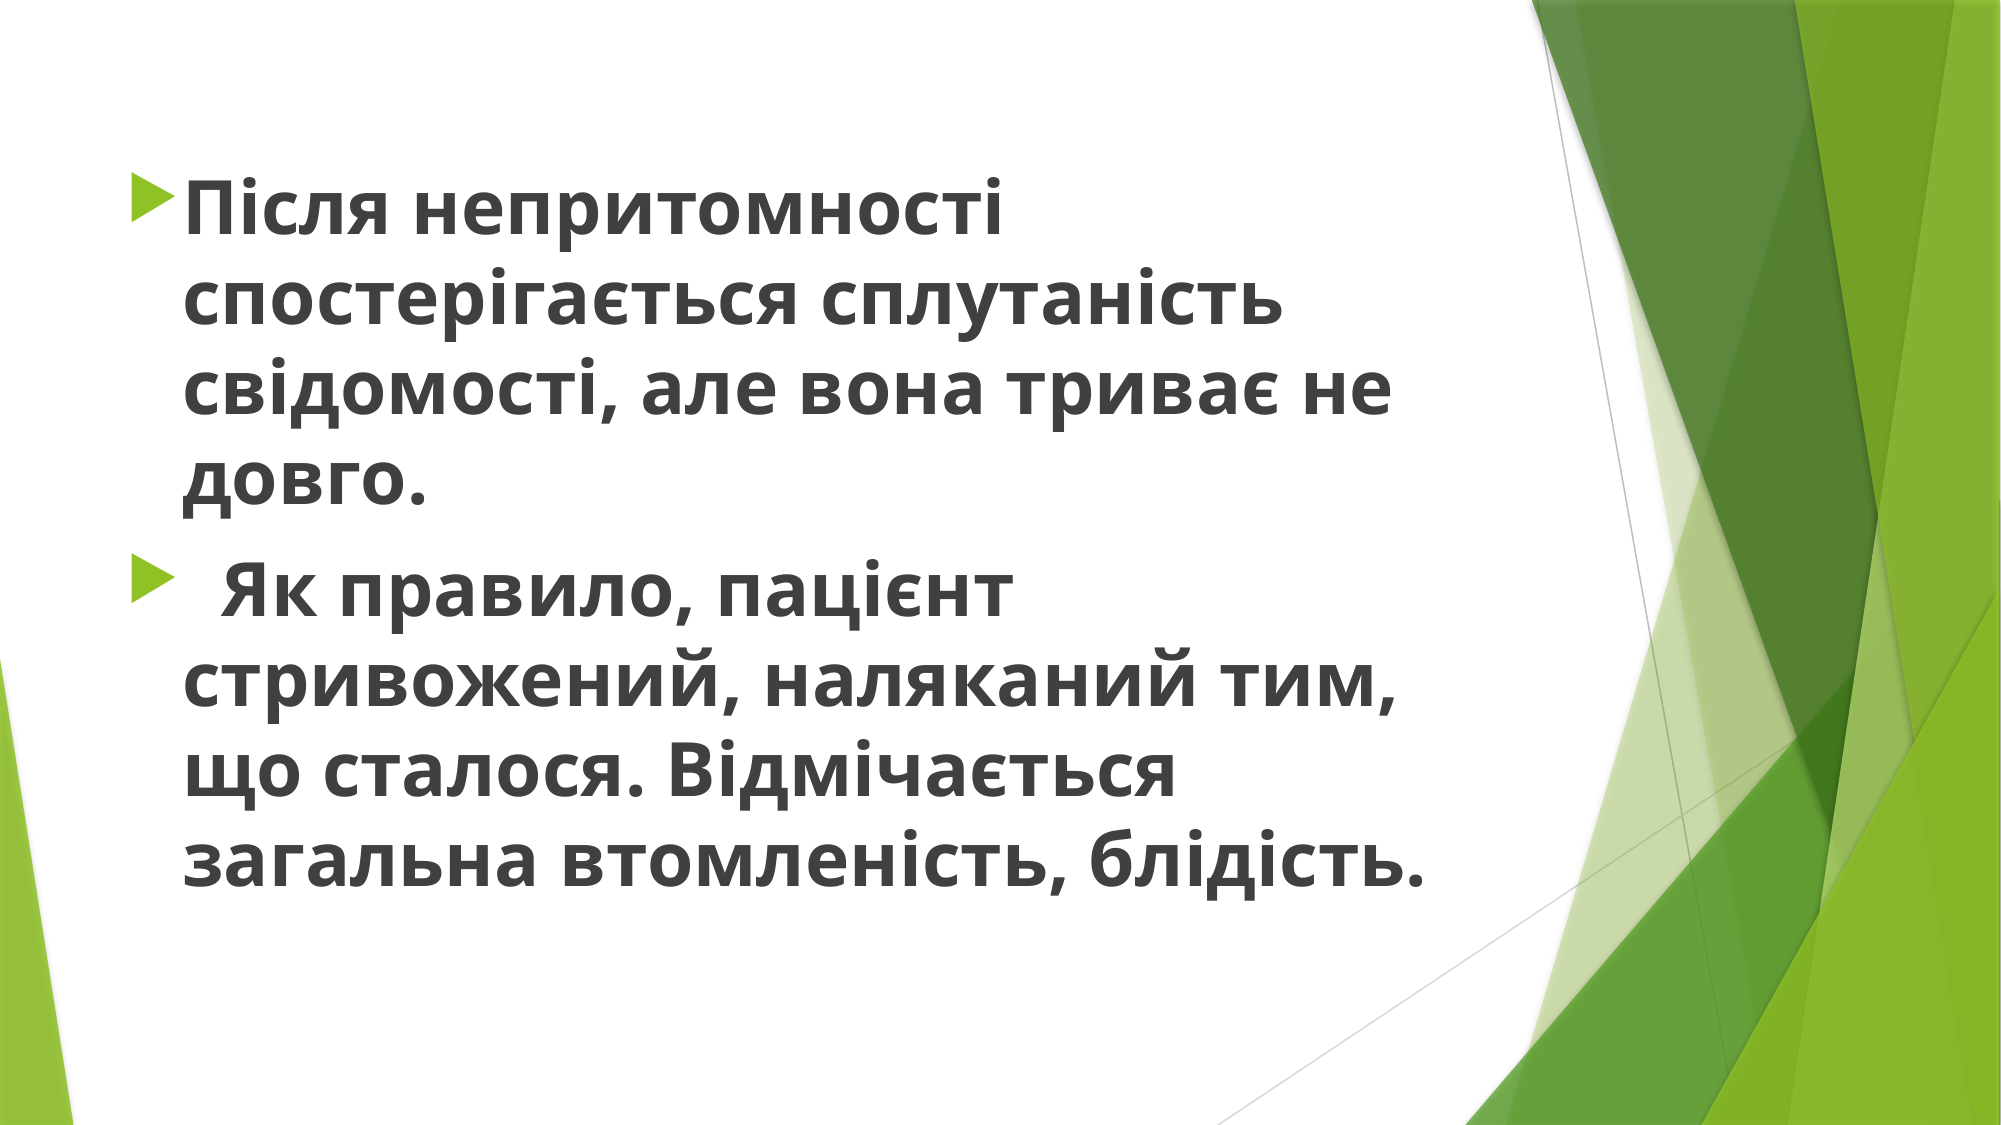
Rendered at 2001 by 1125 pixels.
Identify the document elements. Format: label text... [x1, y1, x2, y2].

list Після непритомності спостерігається сплутаність свідомості, але вона триває не довго. Як правило, пацієнт стривожений, наляканий тим, що сталося. Відмічається загальна втомленість, блідість. [111, 152, 1522, 992]
